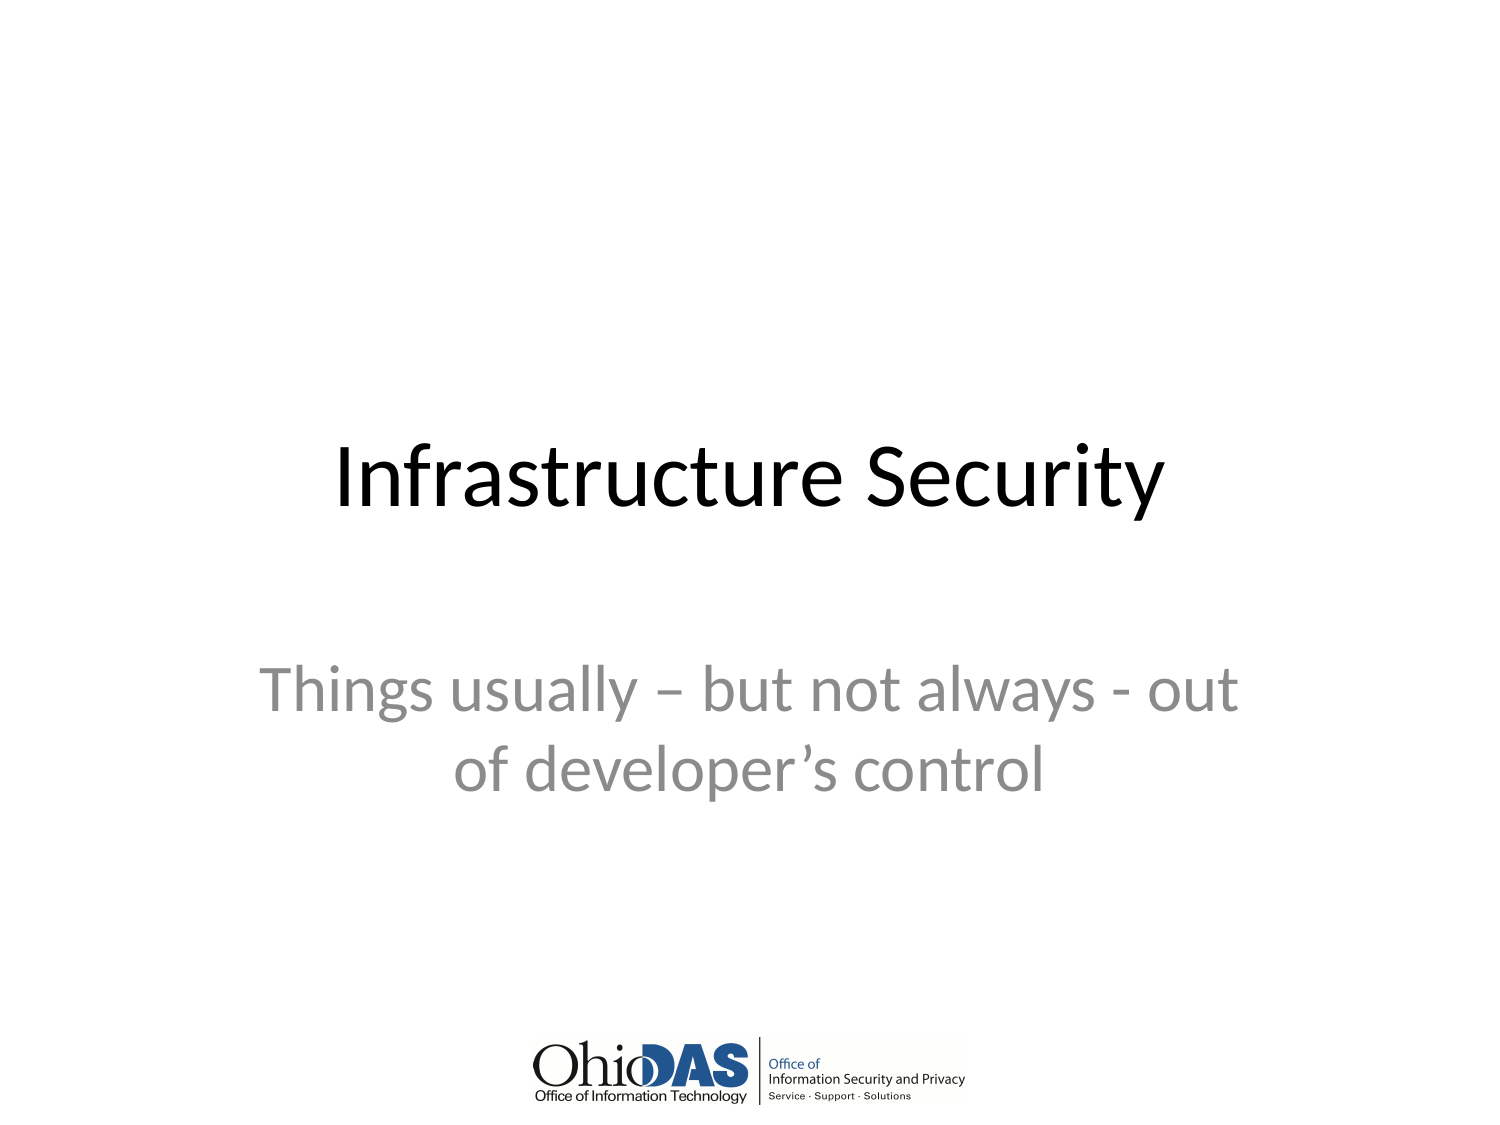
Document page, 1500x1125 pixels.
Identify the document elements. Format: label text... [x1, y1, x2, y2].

title Infrastructure Security [112, 349, 1388, 591]
subtitle Things usually – but not always - out of developer’s control [225, 637, 1275, 925]
picture [533, 1037, 969, 1105]
